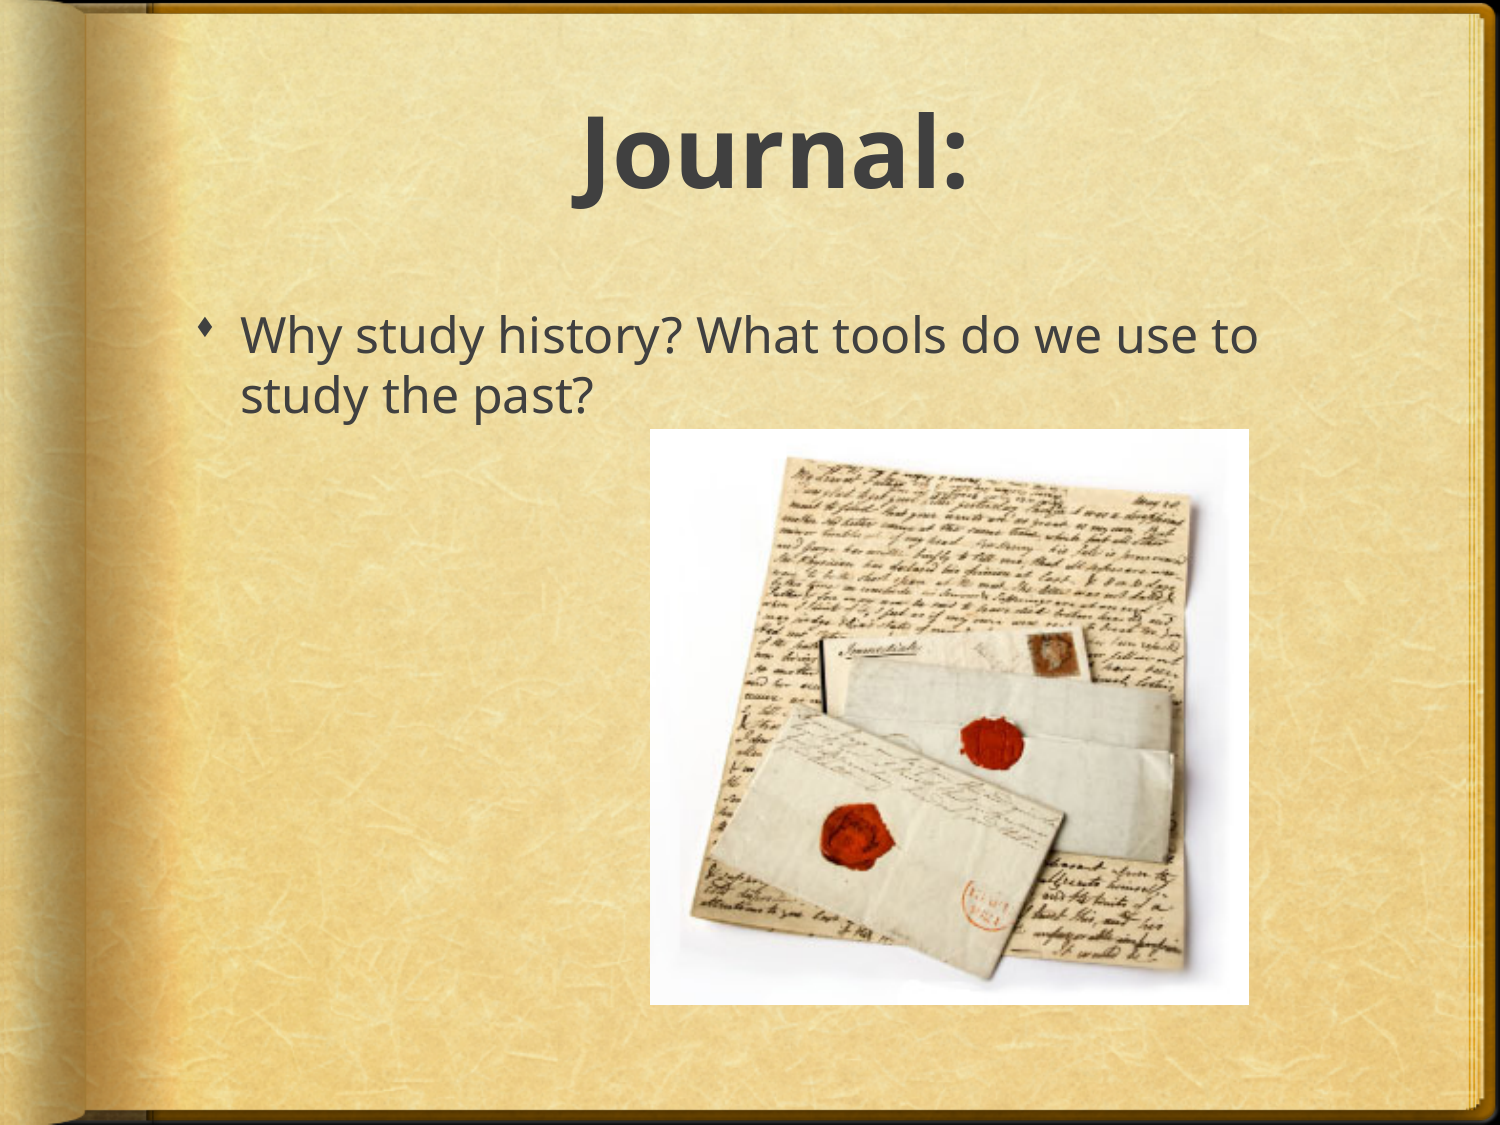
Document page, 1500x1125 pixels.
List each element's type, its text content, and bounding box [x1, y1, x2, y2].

picture [0, 0, 1500, 1125]
title Journal: [178, 45, 1372, 265]
list Why study history? What tools do we use to study the past? [178, 295, 1372, 1005]
